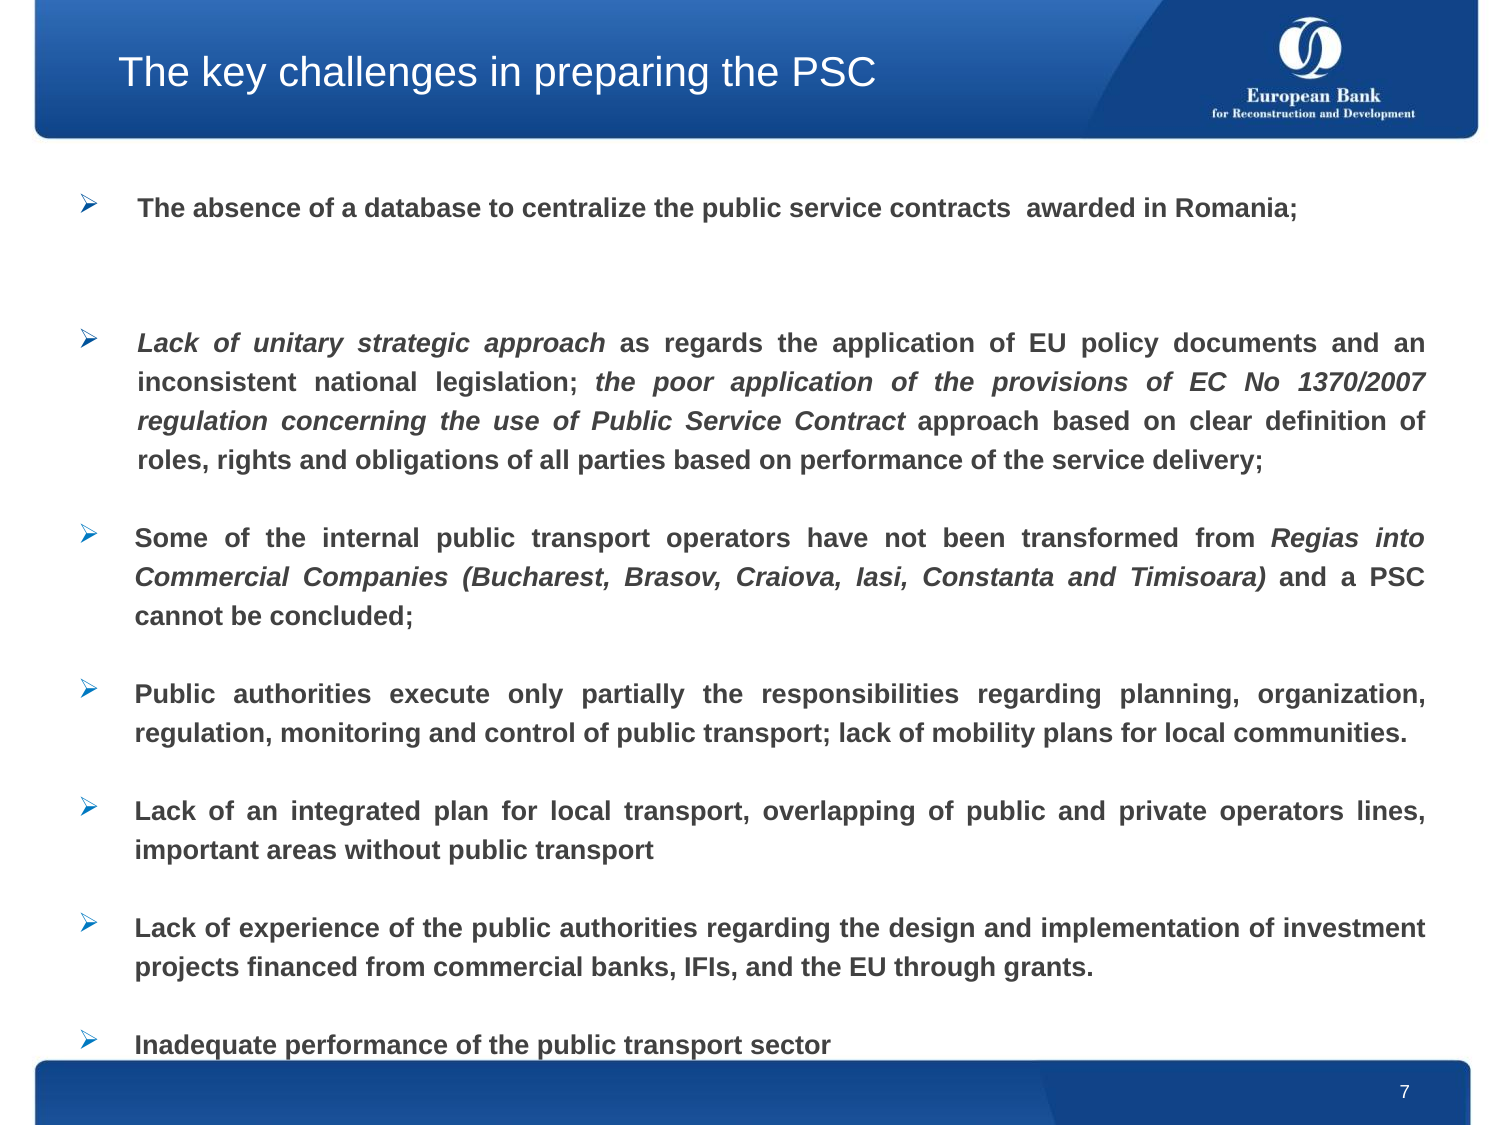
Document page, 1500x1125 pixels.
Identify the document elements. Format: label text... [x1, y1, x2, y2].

slide_number 7 [1074, 1061, 1425, 1122]
list The absence of a database to centralize the public service contracts awarded in Romania; Lack of unitary strategic approach as regards the application of EU policy documents and an inconsistent national legislation; the poor application of the provisions of EC No 1370/2007 regulation concerning the use of Public Service Contract approach based on clear definition of roles, rights and obligations of all parties based on performance of the service delivery; Some of the internal public transport operators have not been transformed from Regias into Commercial Companies (Bucharest, Brasov, Craiova, Iasi, Constanta and Timisoara) and a PSC cannot be concluded; Public authorities execute only partially the responsibilities regarding planning, organization, regulation, monitoring and control of public transport; lack of mobility plans for local communities. Lack of an integrated plan for local transport, overlapping of public and private operators lines, important areas without public transport Lack of experience of the public authorities regarding the design and implementation of investment projects financed from commercial banks, IFIs, and the EU through grants. Inadequate performance of the public transport sector [78, 139, 1425, 1062]
title The key challenges in preparing the PSC [118, 0, 1158, 139]
picture [0, 0, 1500, 1125]
